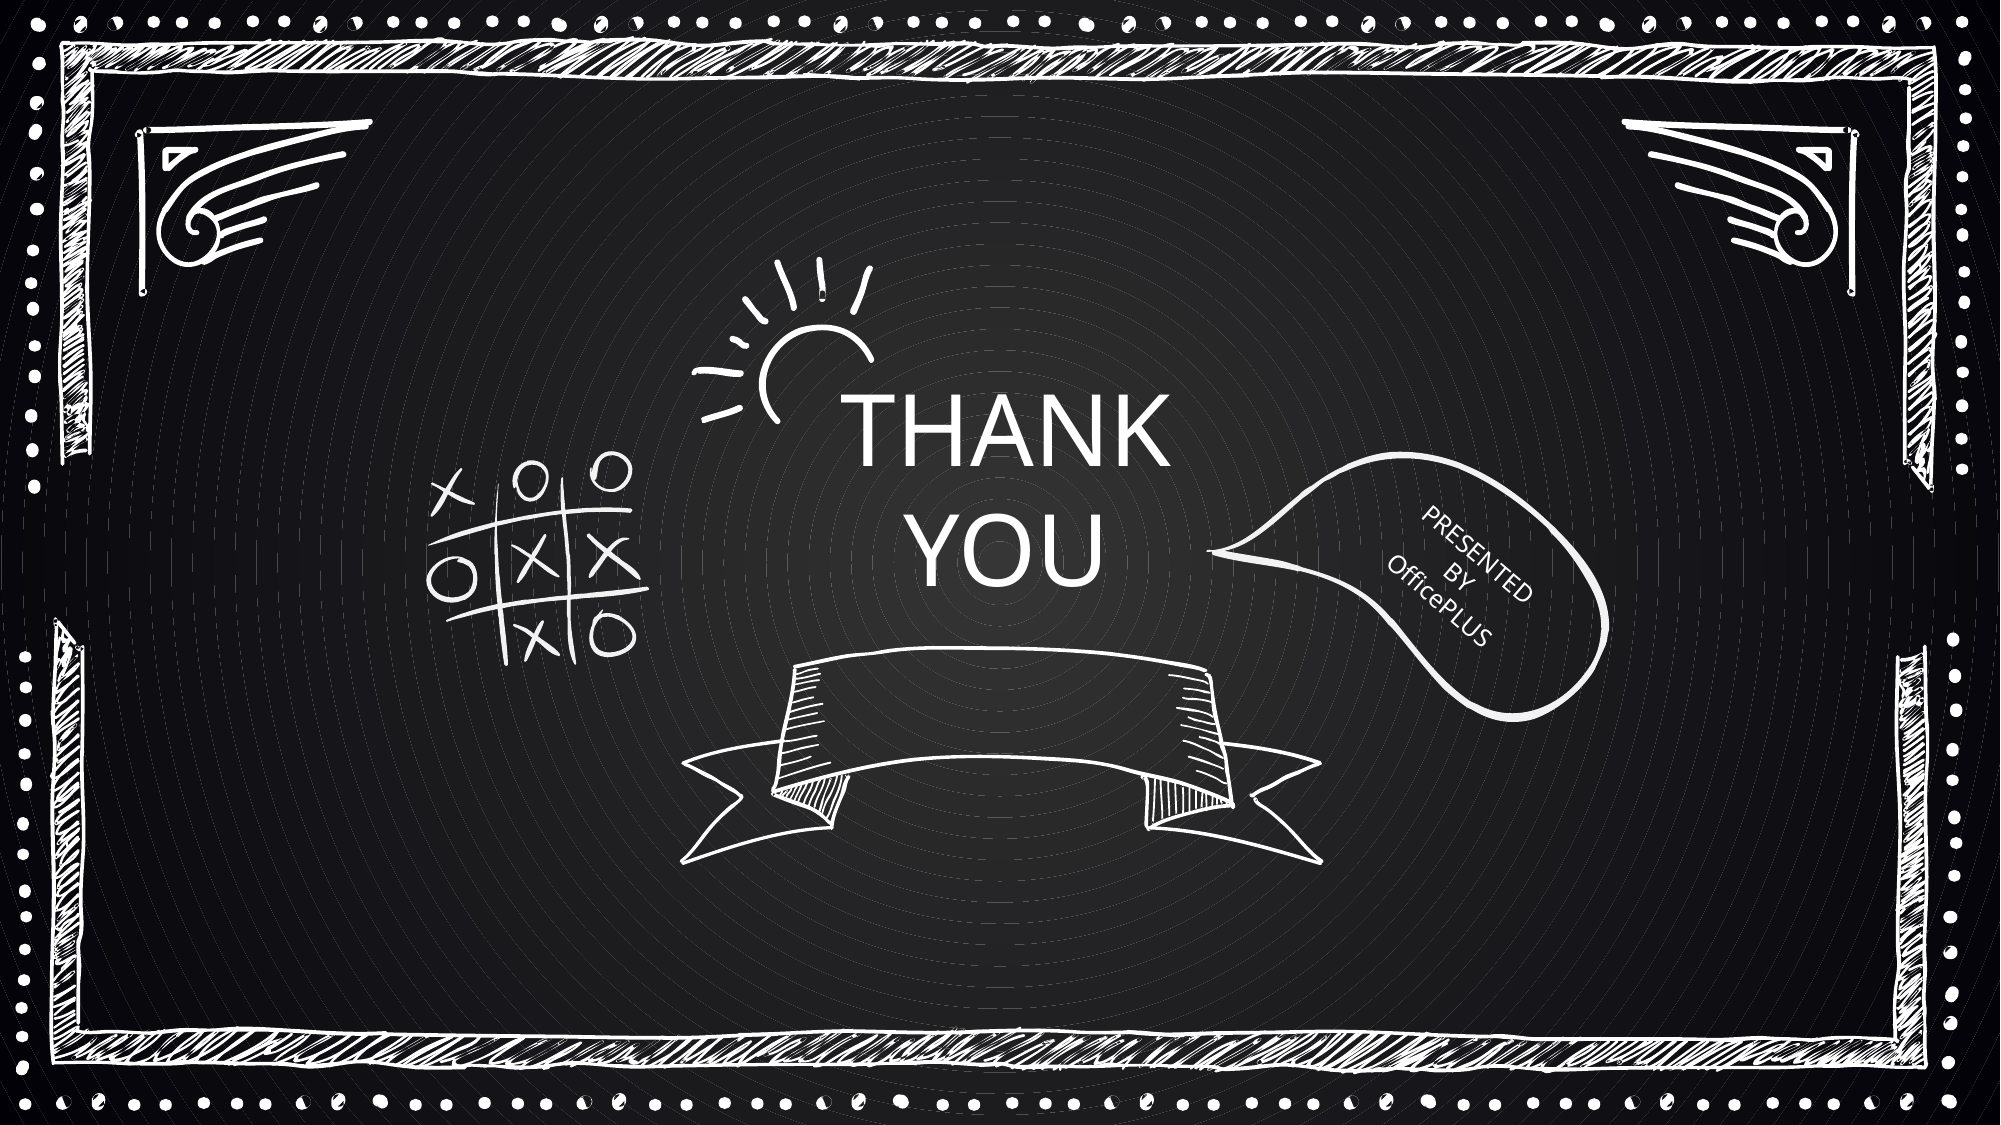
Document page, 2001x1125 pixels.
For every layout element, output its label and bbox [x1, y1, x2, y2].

picture [1620, 118, 1861, 298]
text_box [15, 15, 1973, 1111]
picture [133, 118, 374, 298]
picture [683, 259, 889, 420]
picture [425, 450, 649, 666]
picture [679, 454, 1622, 865]
